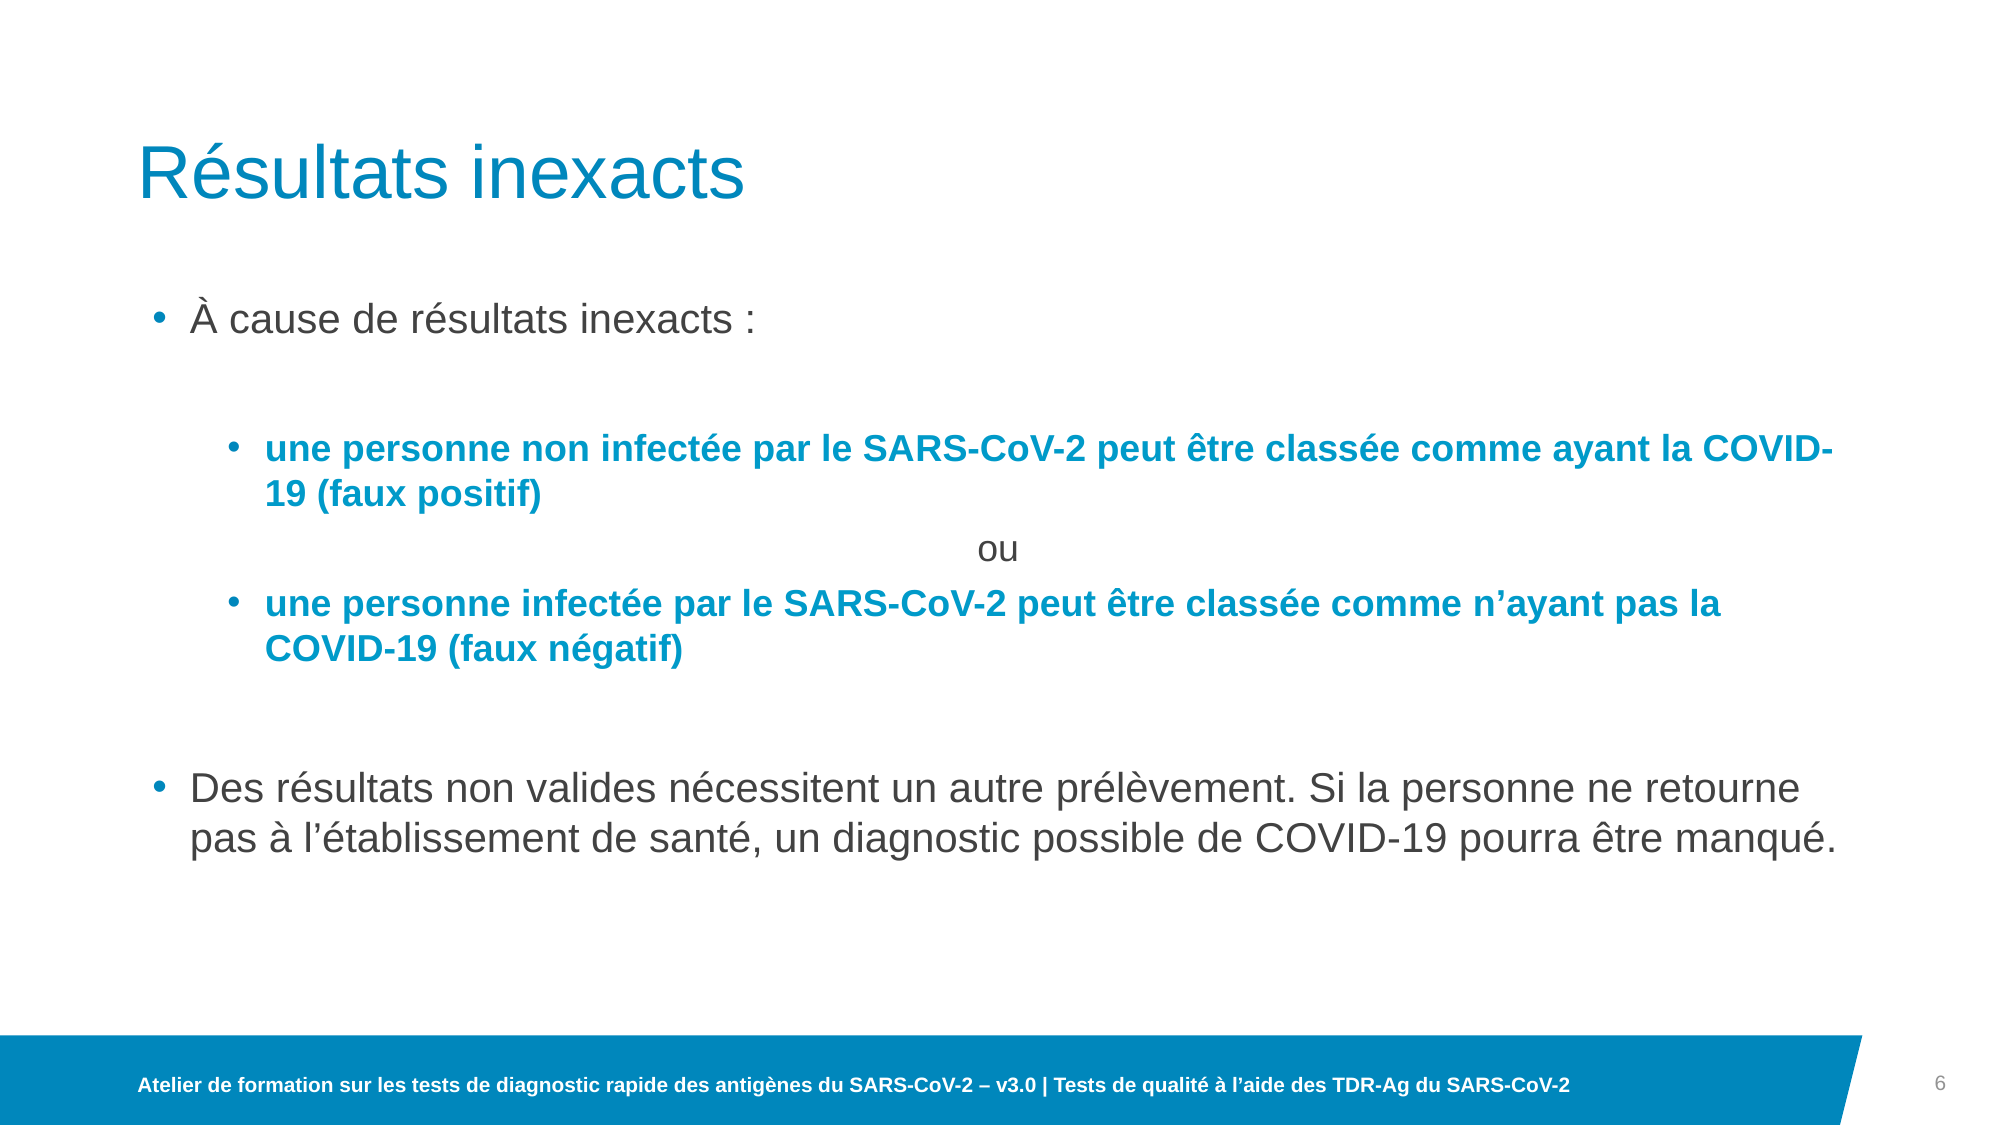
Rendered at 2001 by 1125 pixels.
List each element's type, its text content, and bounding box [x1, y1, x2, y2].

footer Atelier de formation sur les tests de diagnostic rapide des antigènes du SARS-CoV-2 – v3.0 | Tests de qualité à l’aide des TDR-Ag du SARS-CoV-2 [137, 1042, 1734, 1125]
slide_number 6 [1862, 1035, 1947, 1125]
list À cause de résultats inexacts : une personne non infectée par le SARS-CoV-2 peut être classée comme ayant la COVID-19 (faux positif) ou une personne infectée par le SARS-CoV-2 peut être classée comme n’ayant pas la COVID-19 (faux négatif) Des résultats non valides nécessitent un autre prélèvement. Si la personne ne retourne pas à l’établissement de santé, un diagnostic possible de COVID-19 pourra être manqué. [137, 284, 1863, 1014]
title Résultats inexacts [137, 59, 1863, 215]
